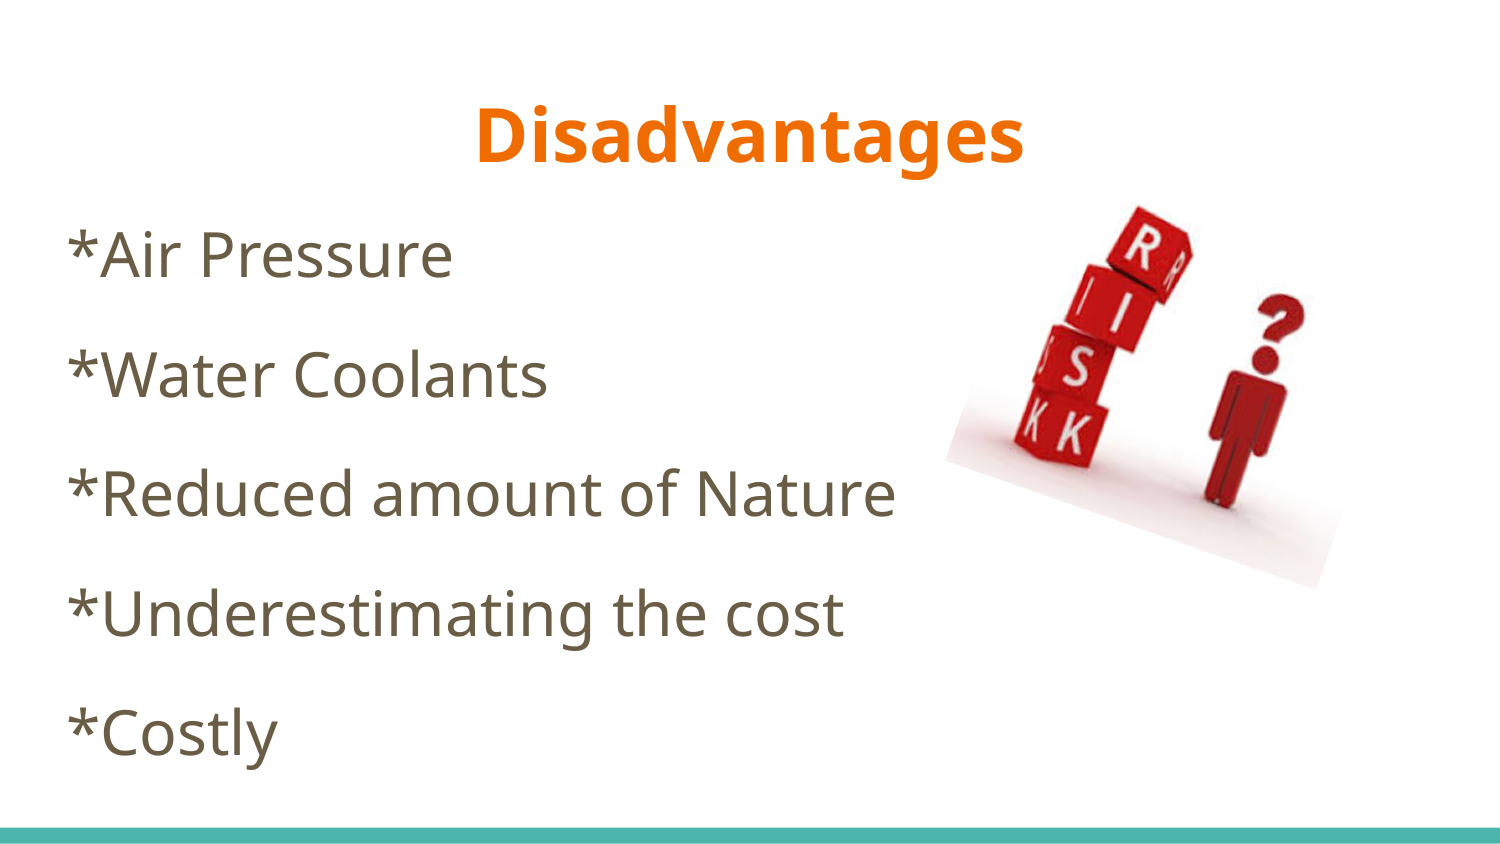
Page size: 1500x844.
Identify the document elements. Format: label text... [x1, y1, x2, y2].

title Disadvantages [51, 72, 1449, 189]
picture [946, 158, 1421, 589]
list *Air Pressure *Water Coolants *Reduced amount of Nature *Underestimating the cost *Costly [51, 189, 1449, 731]
